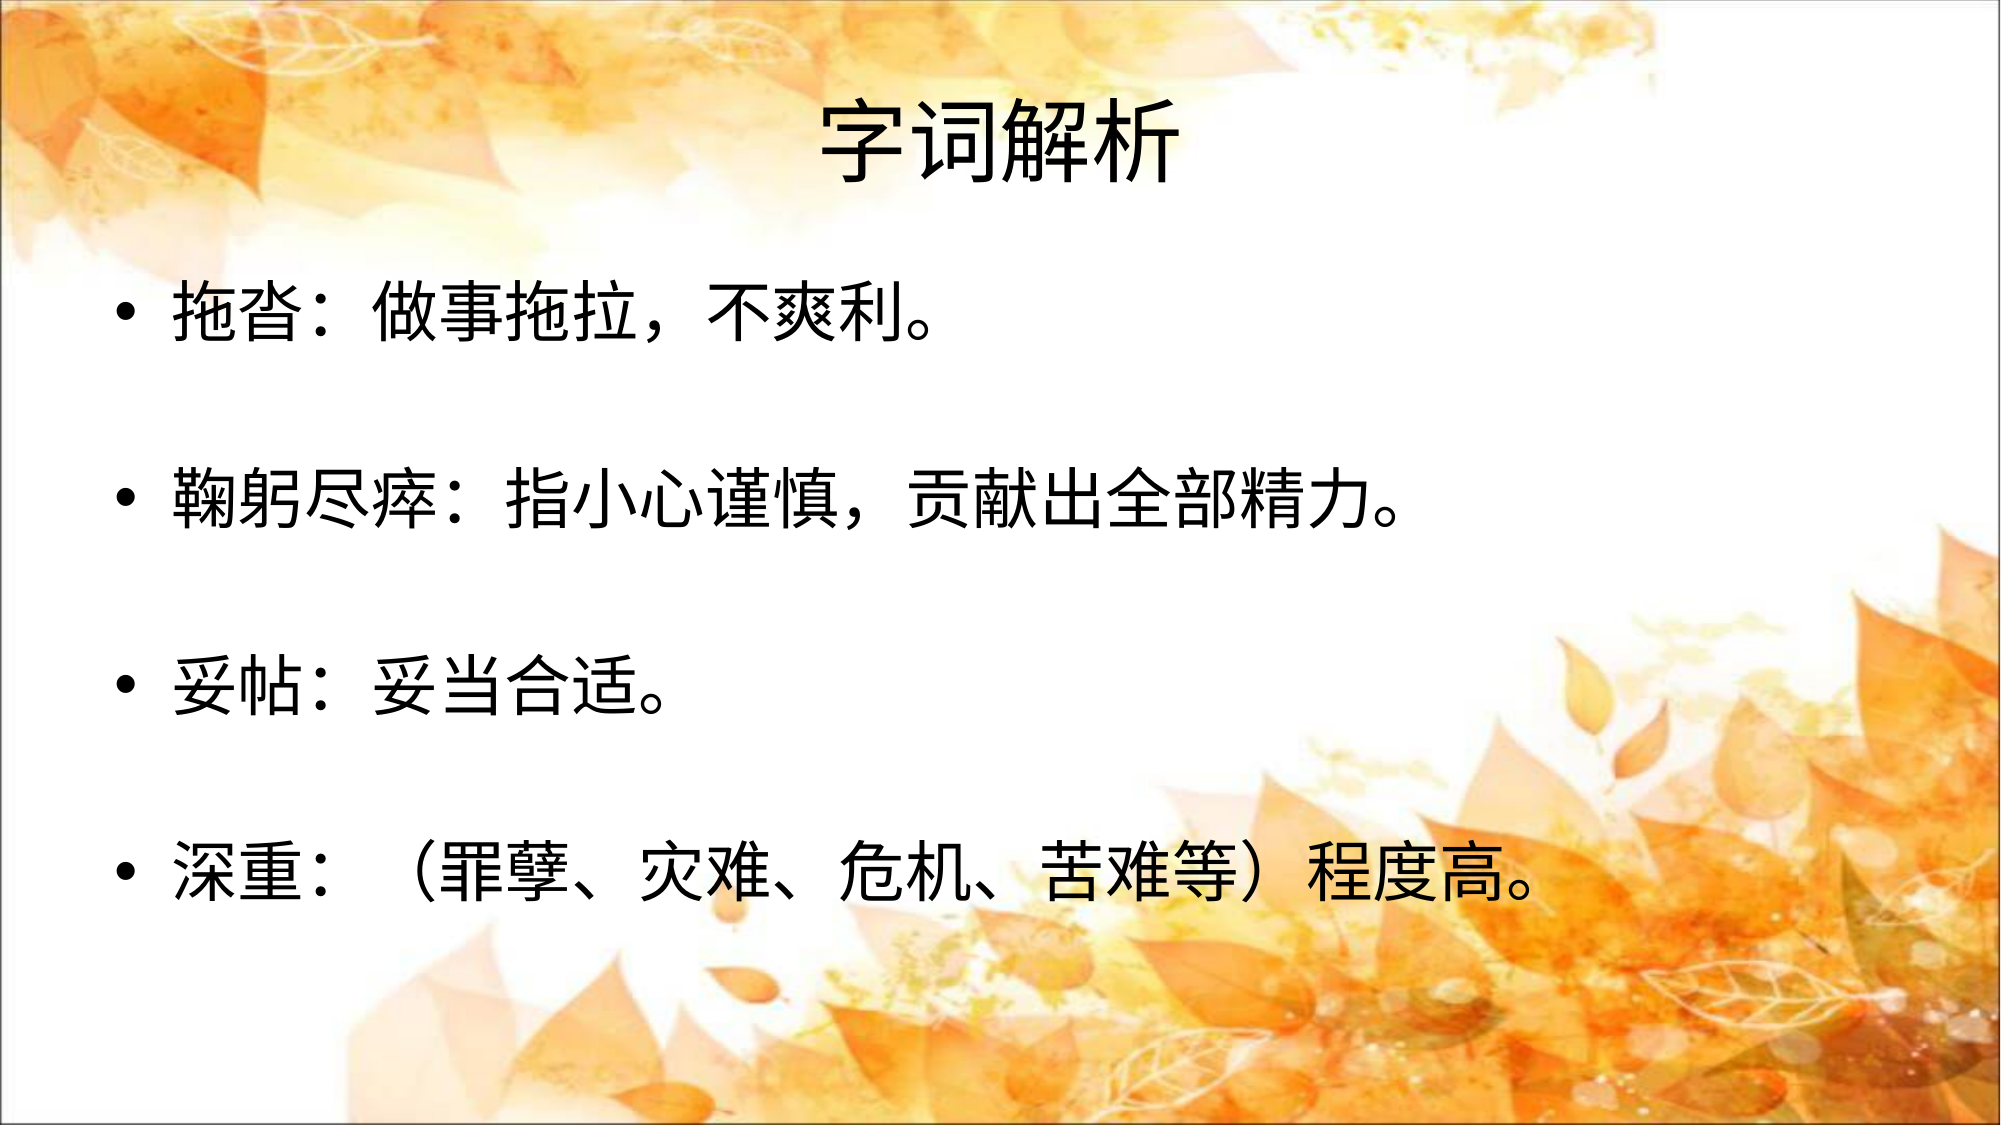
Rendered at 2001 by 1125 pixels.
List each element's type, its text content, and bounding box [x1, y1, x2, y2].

list 拖沓：做事拖拉，不爽利。 鞠躬尽瘁：指小心谨慎，贡献出全部精力。 妥帖：妥当合适。 深重：（罪孽、灾难、危机、苦难等）程度高。 [99, 262, 1900, 1005]
title 字词解析 [99, 45, 1900, 233]
picture [0, 0, 2001, 1125]
